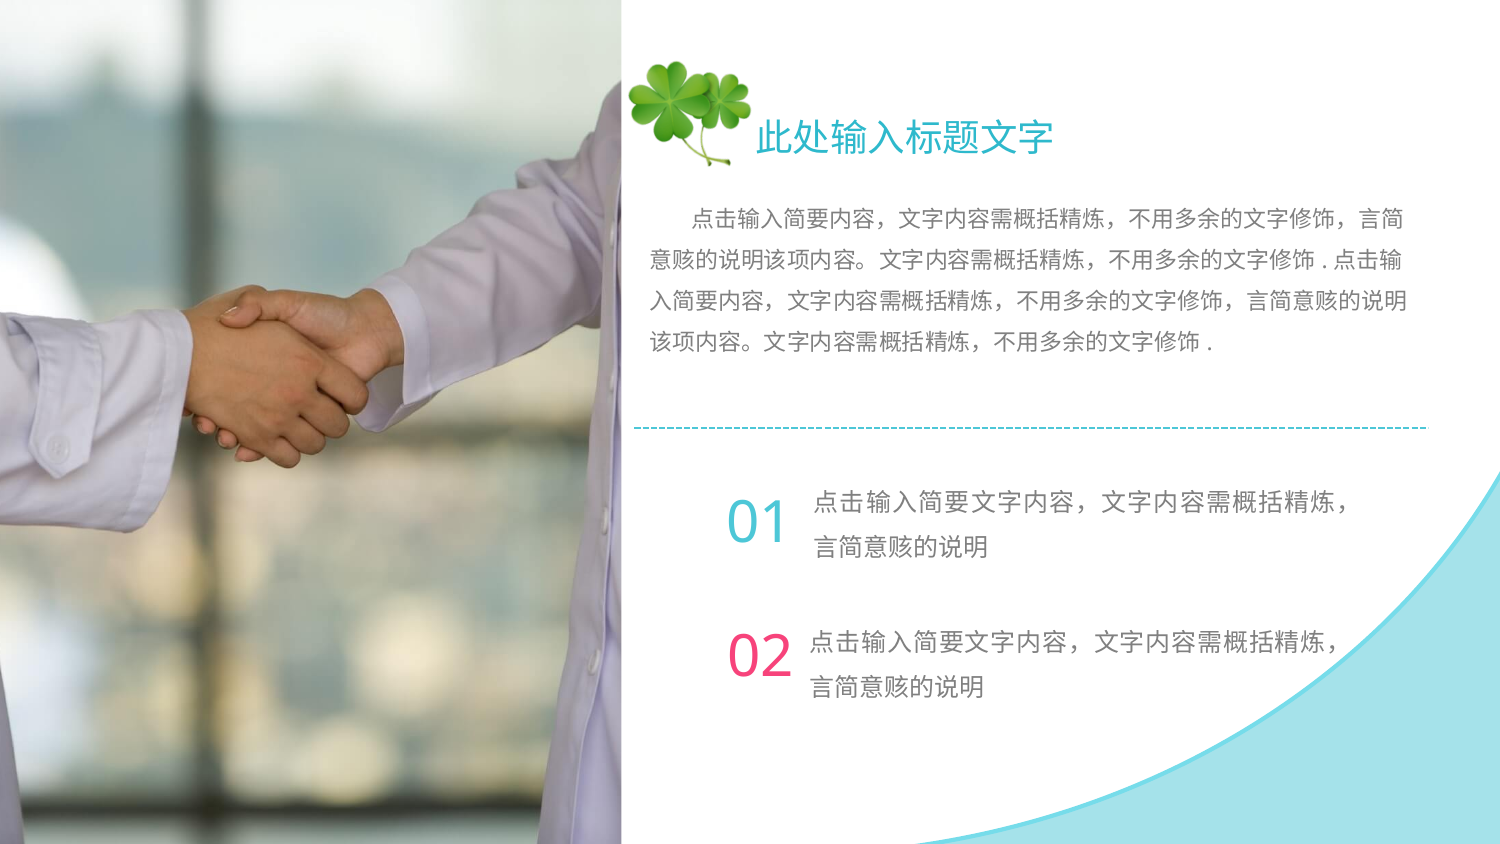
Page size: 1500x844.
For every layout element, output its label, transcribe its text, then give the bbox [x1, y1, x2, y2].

text_box 02 [712, 611, 809, 696]
picture [0, 0, 787, 844]
text_box 点击输入简要文字内容，文字内容需概括精炼，言简意赅的说明 [798, 463, 1378, 569]
text_box 01 [711, 476, 808, 562]
text_box [914, 471, 1500, 844]
text_box 此处输入标题文字 [774, 106, 1071, 167]
text_box 点击输入简要文字内容，文字内容需概括精炼，言简意赅的说明 [794, 604, 1343, 710]
text_box 点击输入简要内容，文字内容需概括精炼，不用多余的文字修饰，言简意赅的说明该项内容。文字内容需概括精炼，不用多余的文字修饰.点击输入简要内容，文字内容需概括精炼，不用多余的文字修饰，言简意赅的说明该项内容。文字内容需概括精炼，不用多余的文字修饰. [634, 183, 1436, 404]
